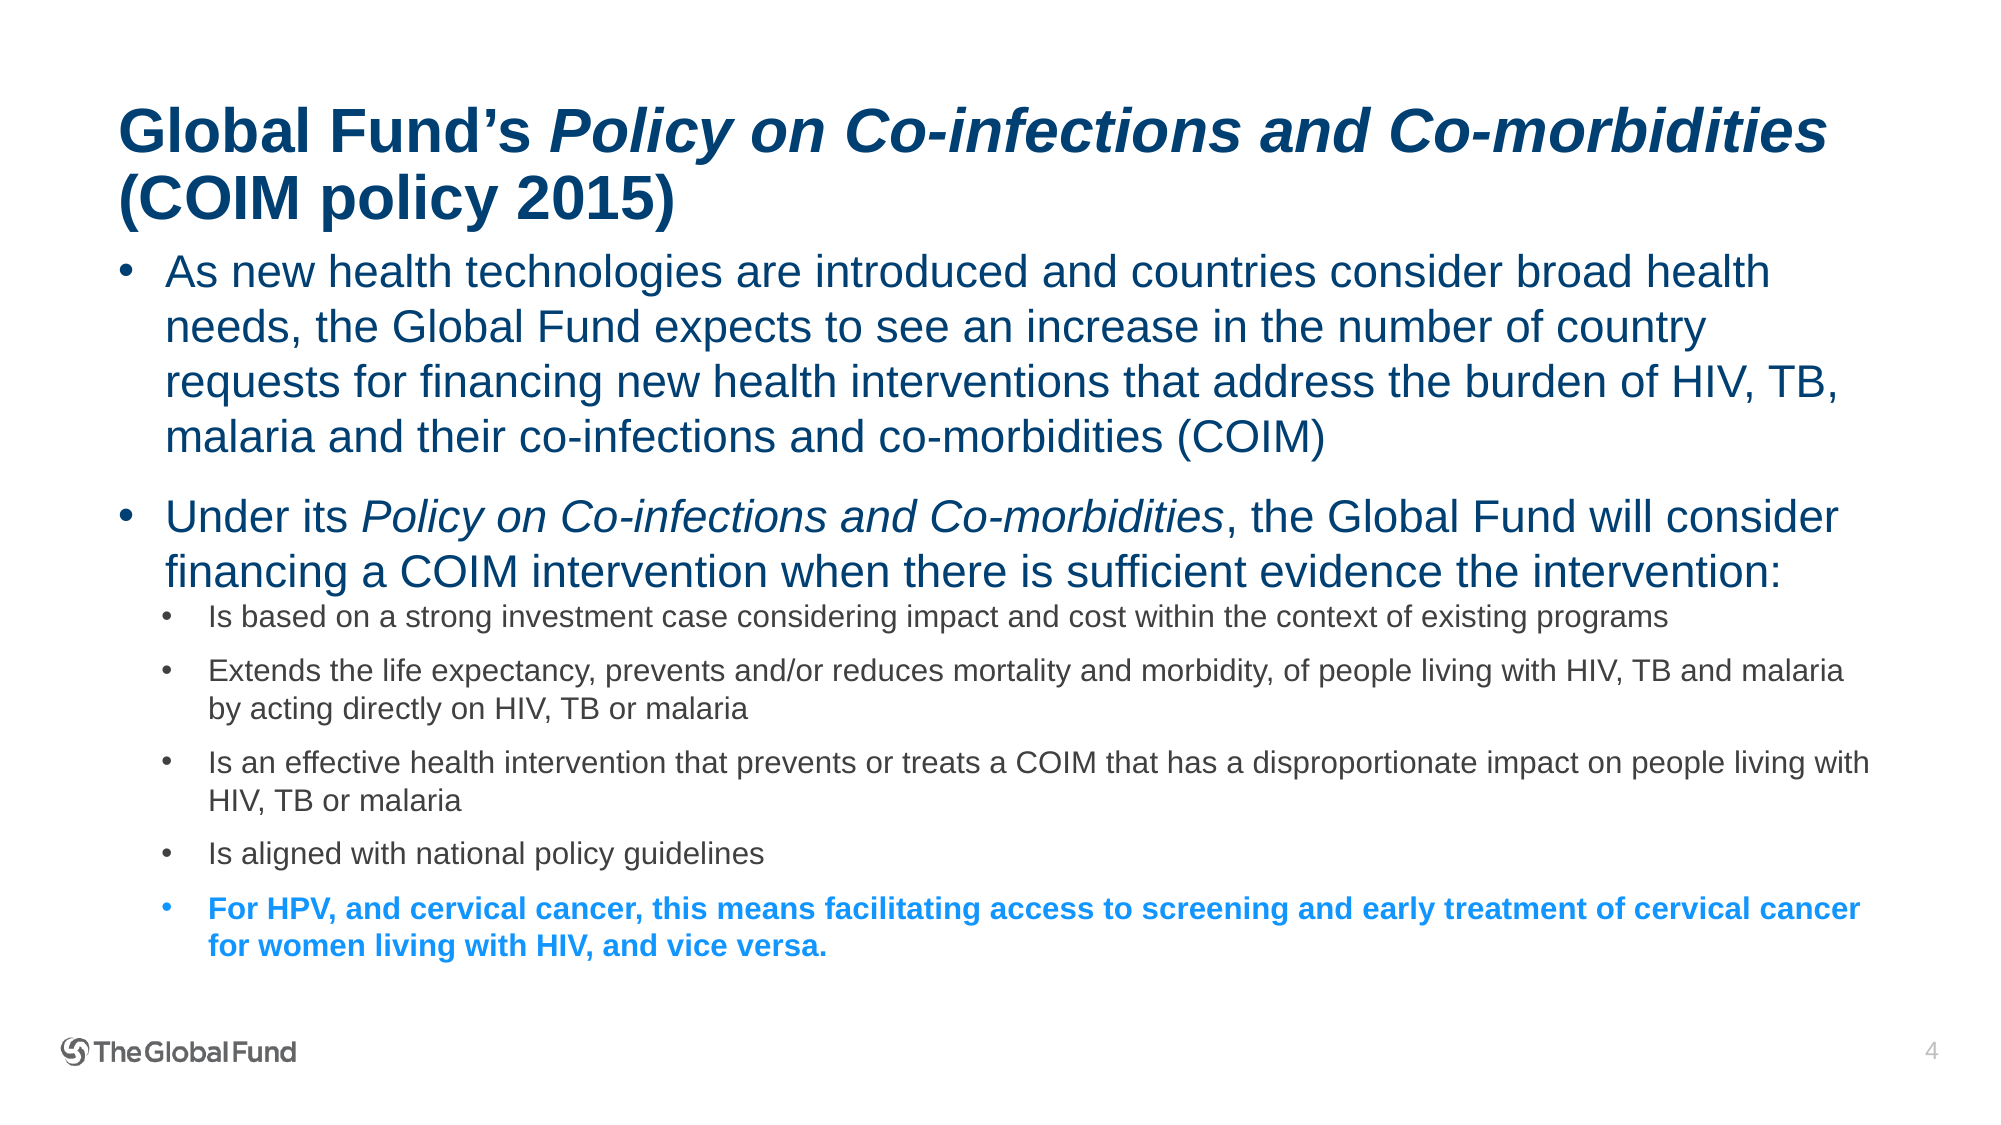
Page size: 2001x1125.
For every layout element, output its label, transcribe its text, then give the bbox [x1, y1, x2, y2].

picture [60, 1037, 296, 1066]
slide_number 4 [1862, 1016, 1939, 1065]
list As new health technologies are introduced and countries consider broad health needs, the Global Fund expects to see an increase in the number of country requests for financing new health interventions that address the burden of HIV, TB, malaria and their co-infections and co-morbidities (COIM) Under its Policy on Co-infections and Co-morbidities, the Global Fund will consider financing a COIM intervention when there is sufficient evidence the intervention: Is based on a strong investment case considering impact and cost within the context of existing programs Extends the life expectancy, prevents and/or reduces mortality and morbidity, of people living with HIV, TB and malaria by acting directly on HIV, TB or malaria Is an effective health intervention that prevents or treats a COIM that has a disproportionate impact on people living with HIV, TB or malaria Is aligned with national policy guidelines For HPV, and cervical cancer, this means facilitating access to screening and early treatment of cervical cancer for women living with HIV, and vice versa. [118, 242, 1882, 976]
title Global Fund’s Policy on Co-infections and Co-morbidities (COIM policy 2015) [118, 98, 1930, 286]
